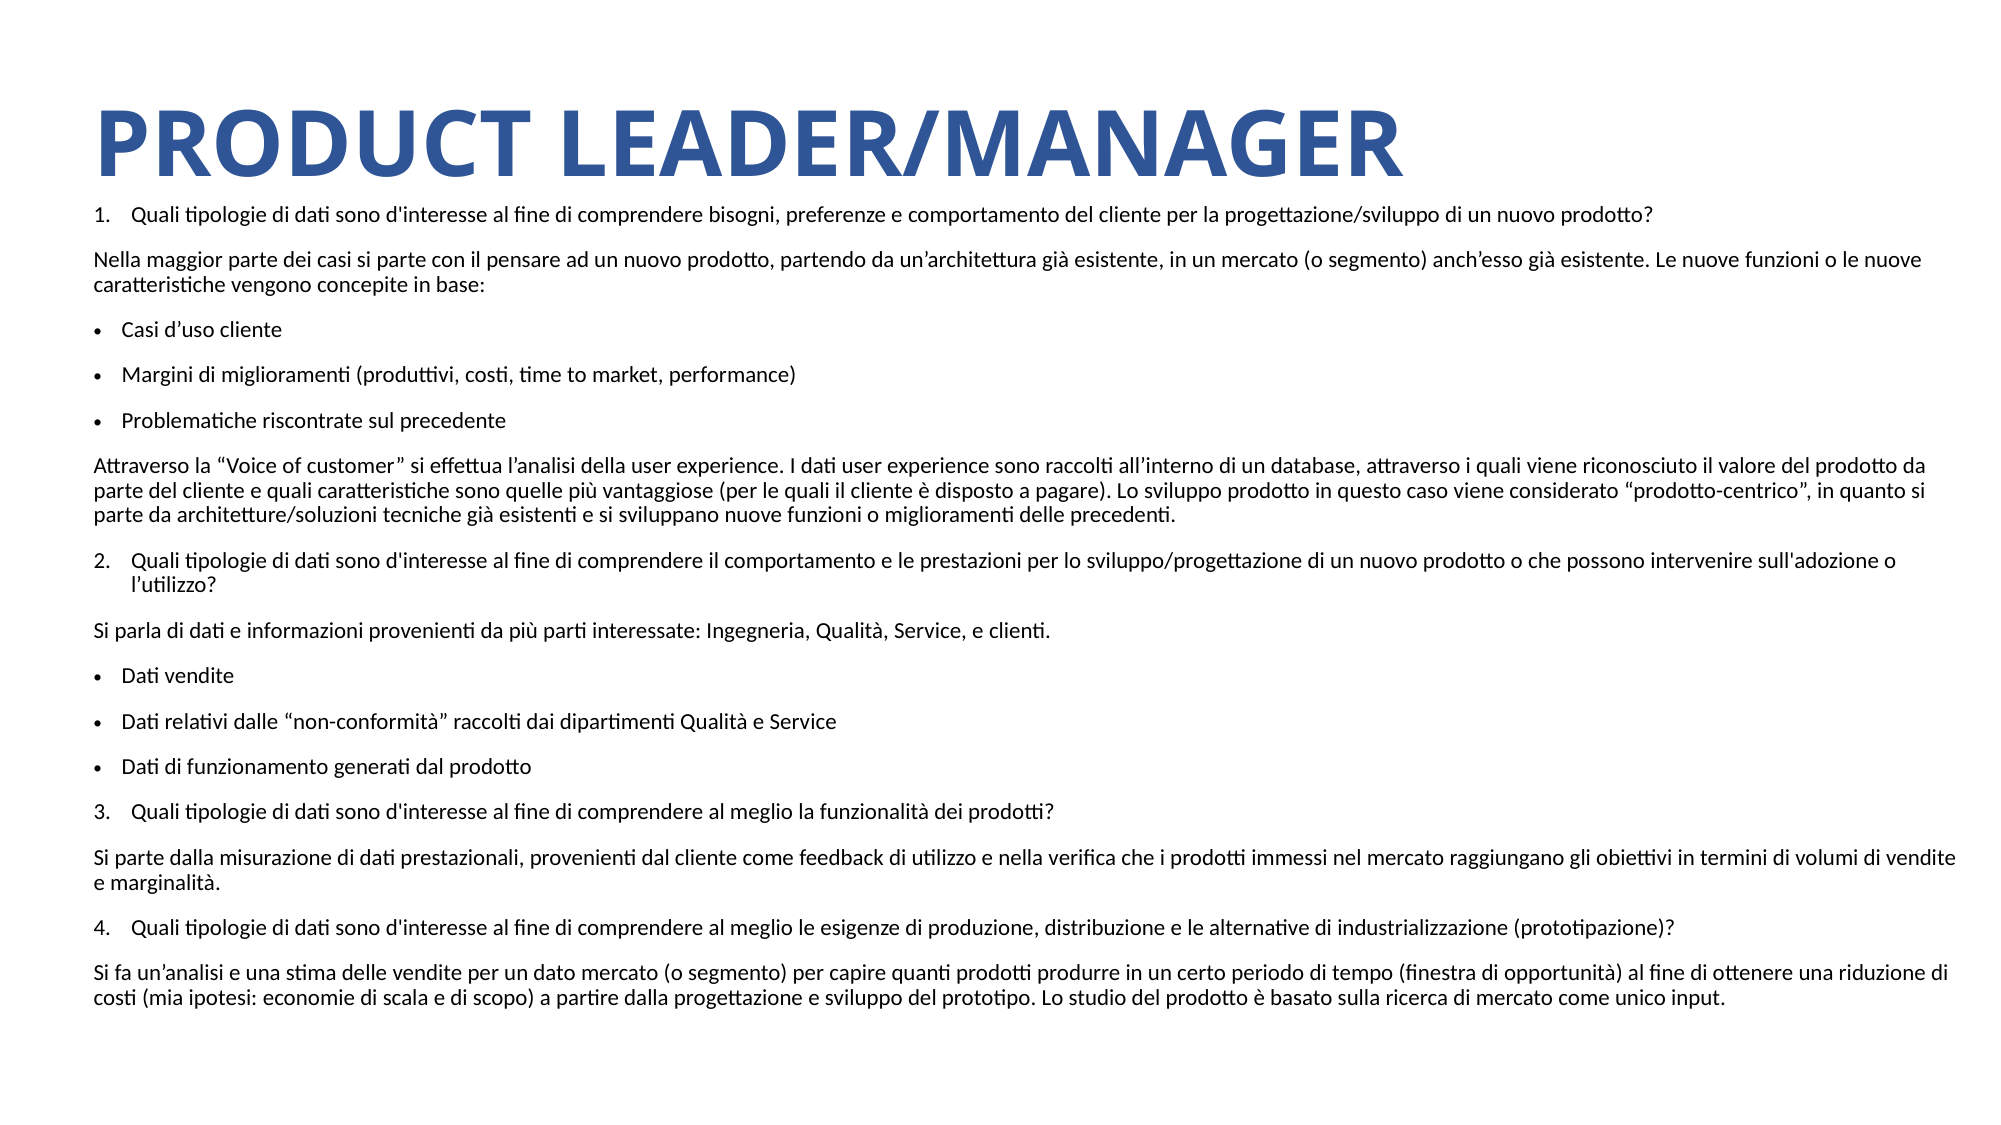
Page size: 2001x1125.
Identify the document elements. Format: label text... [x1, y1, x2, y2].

text_box Quali tipologie di dati sono d'interesse al fine di comprendere bisogni, preferenze e comportamento del cliente per la progettazione/sviluppo di un nuovo prodotto? Nella maggior parte dei casi si parte con il pensare ad un nuovo prodotto, partendo da un’architettura già esistente, in un mercato (o segmento) anch’esso già esistente. Le nuove funzioni o le nuove caratteristiche vengono concepite in base: Casi d’uso cliente Margini di miglioramenti (produttivi, costi, time to market, performance) Problematiche riscontrate sul precedente Attraverso la “Voice of customer” si effettua l’analisi della user experience. I dati user experience sono raccolti all’interno di un database, attraverso i quali viene riconosciuto il valore del prodotto da parte del cliente e quali caratteristiche sono quelle più vantaggiose (per le quali il cliente è disposto a pagare). Lo sviluppo prodotto in questo caso viene considerato “prodotto-centrico”, in quanto si parte da architetture/soluzioni tecniche già esistenti e si sviluppano nuove funzioni o miglioramenti delle precedenti. Quali tipologie di dati sono d'interesse al fine di comprendere il comportamento e le prestazioni per lo sviluppo/progettazione di un nuovo prodotto o che possono intervenire sull'adozione o l’utilizzo? Si parla di dati e informazioni provenienti da più parti interessate: Ingegneria, Qualità, Service, e clienti. Dati vendite Dati relativi dalle “non-conformità” raccolti dai dipartimenti Qualità e Service Dati di funzionamento generati dal prodotto Quali tipologie di dati sono d'interesse al fine di comprendere al meglio la funzionalità dei prodotti? Si parte dalla misurazione di dati prestazionali, provenienti dal cliente come feedback di utilizzo e nella verifica che i prodotti immessi nel mercato raggiungano gli obiettivi in termini di volumi di vendite e marginalità. Quali tipologie di dati sono d'interesse al fine di comprendere al meglio le esigenze di produzione, distribuzione e le alternative di industrializzazione (prototipazione)? Si fa un’analisi e una stima delle vendite per un dato mercato (o segmento) per capire quanti prodotti produrre in un certo periodo di tempo (finestra di opportunità) al fine di ottenere una riduzione di costi (mia ipotesi: economie di scala e di scopo) a partire dalla progettazione e sviluppo del prototipo. Lo studio del prodotto è basato sulla ricerca di mercato come unico input. [78, 195, 1987, 1073]
text_box PRODUCT LEADER/MANAGER [78, 33, 1804, 195]
